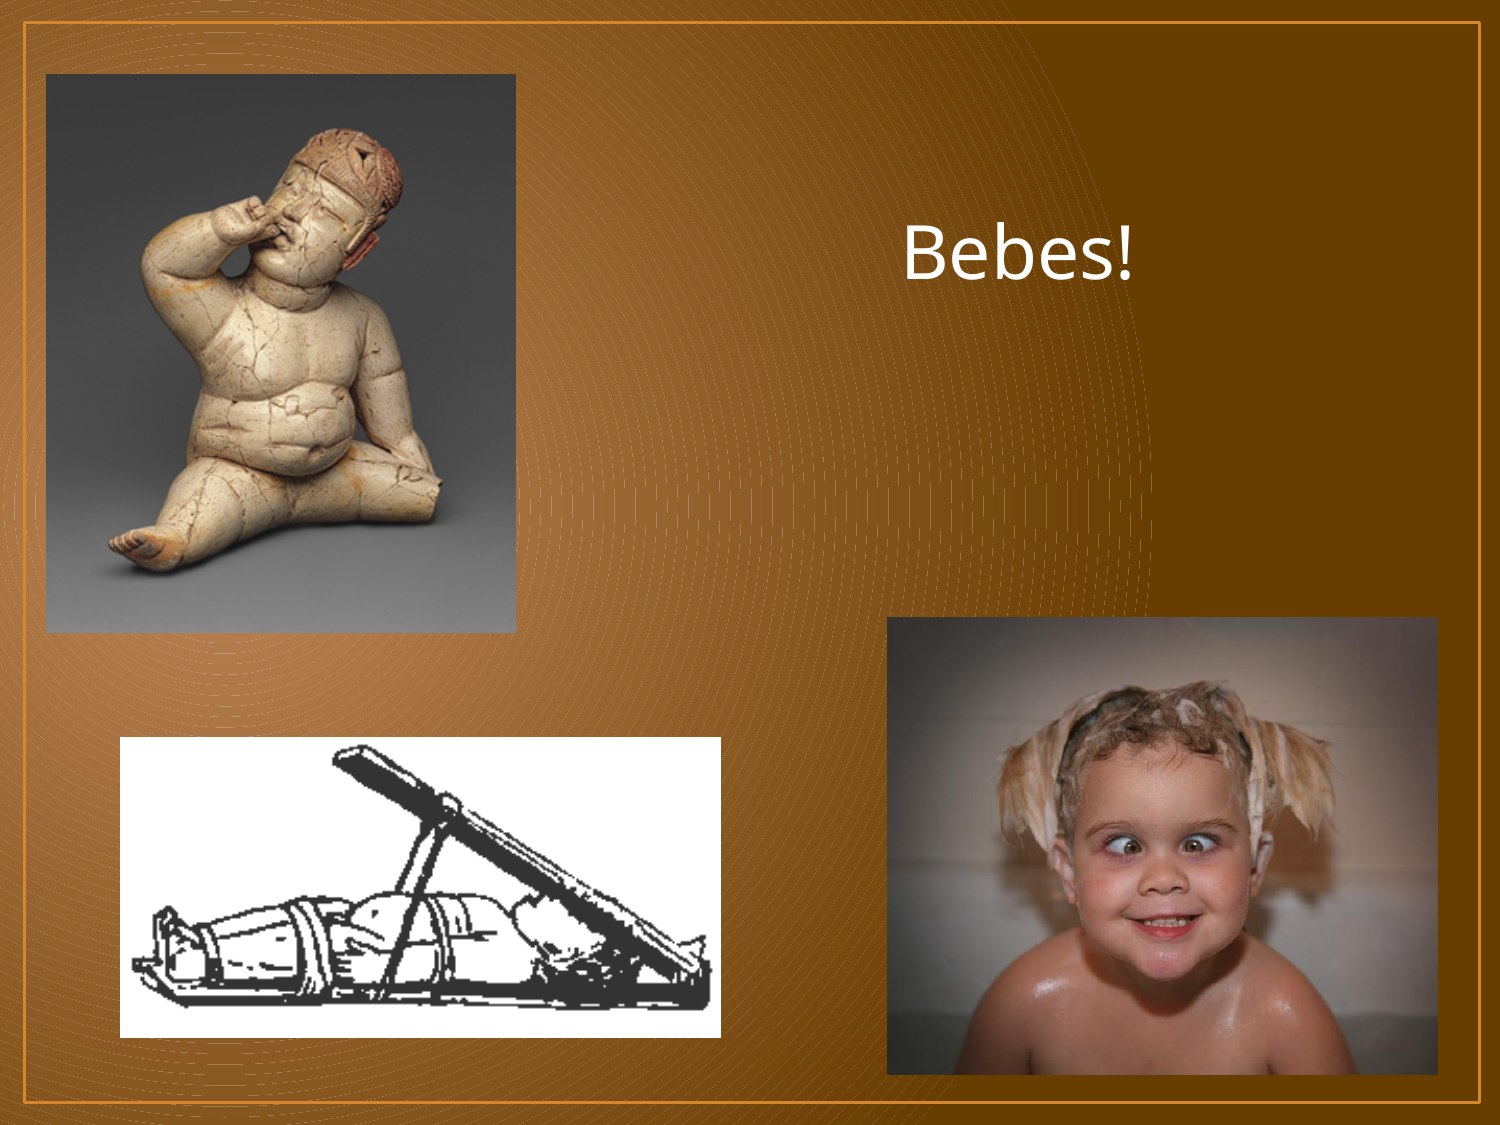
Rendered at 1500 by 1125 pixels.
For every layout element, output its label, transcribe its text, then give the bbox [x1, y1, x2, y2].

picture [46, 74, 517, 634]
text_box Bebes! [612, 197, 1288, 303]
picture [887, 617, 1438, 1075]
picture [119, 736, 721, 1038]
